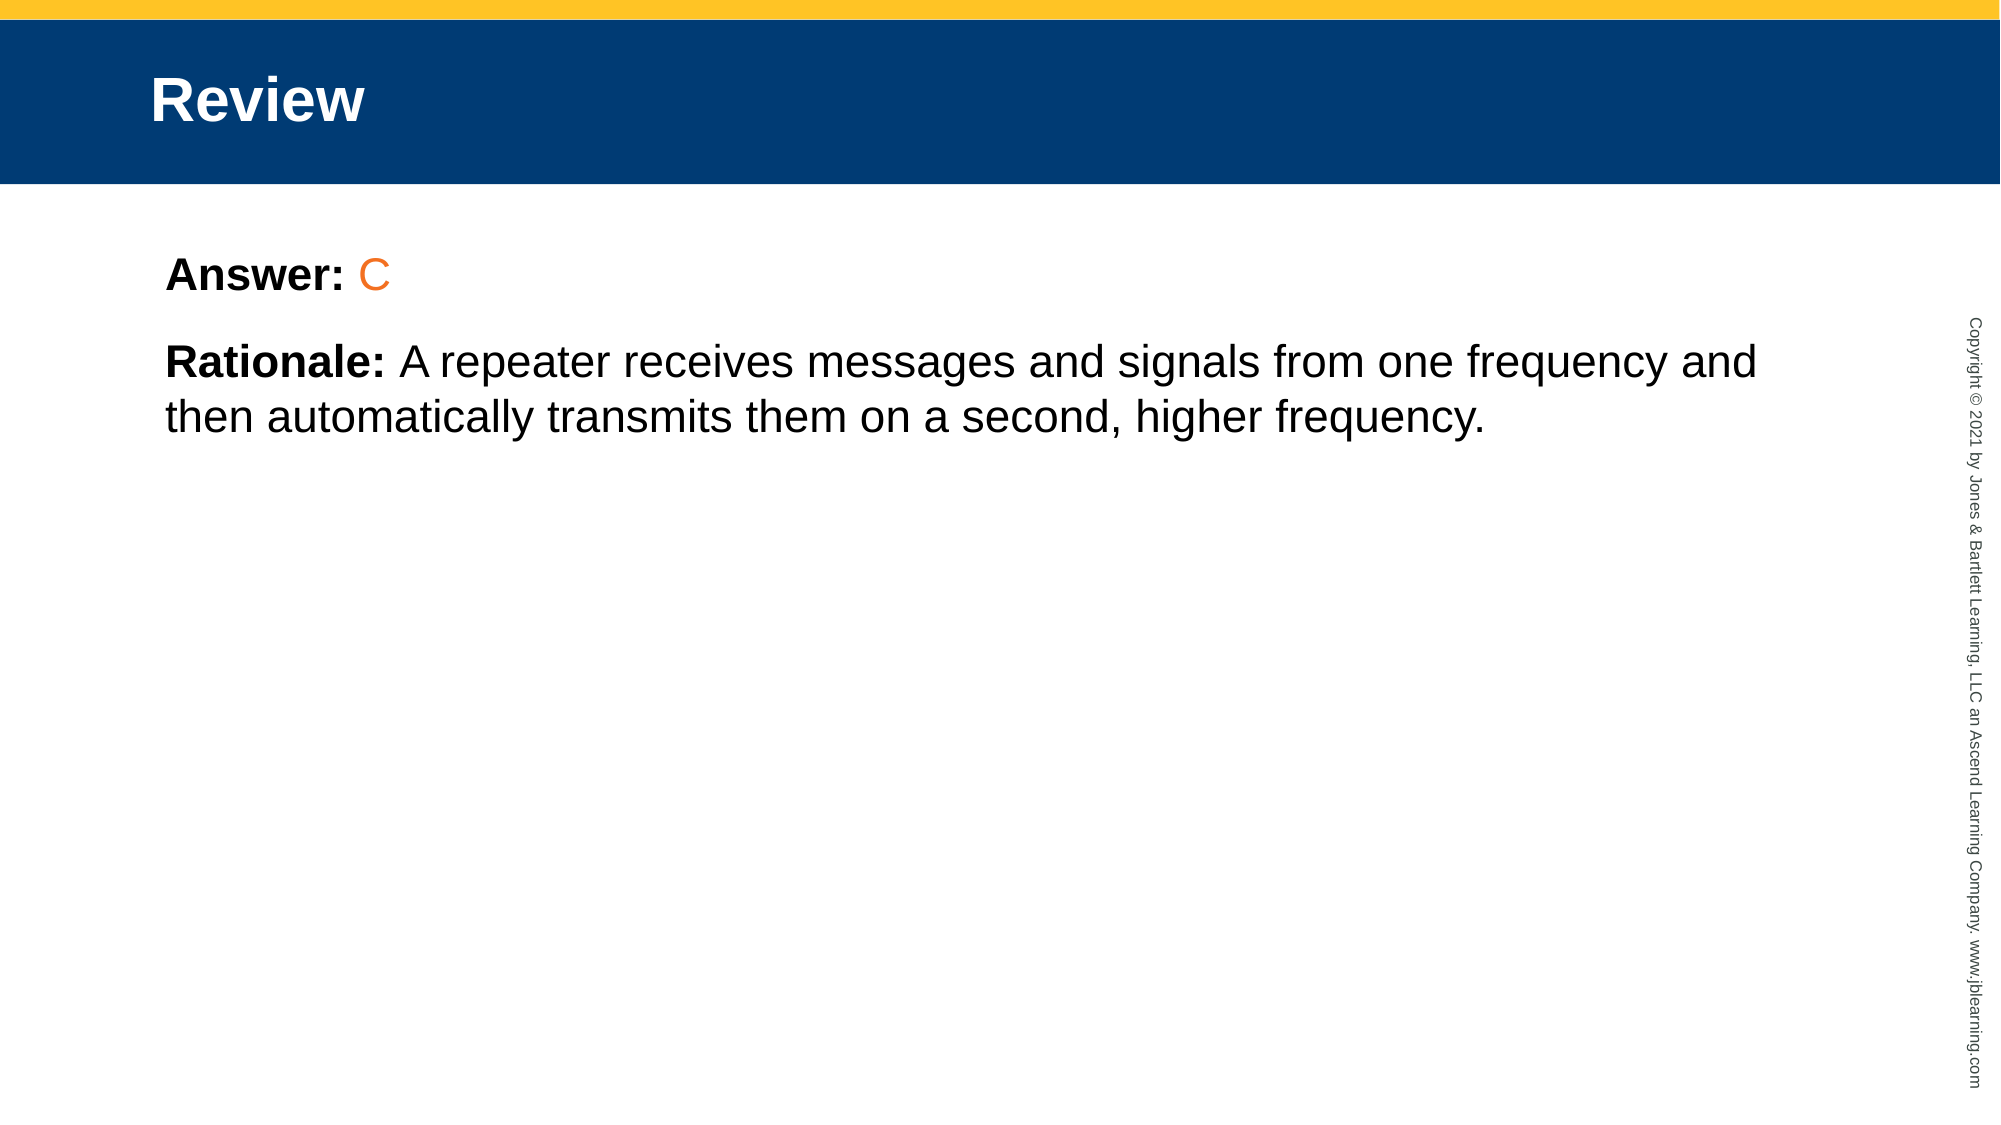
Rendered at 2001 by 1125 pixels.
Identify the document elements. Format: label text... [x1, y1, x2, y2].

title Review [0, 19, 2000, 185]
list Answer: C Rationale: A repeater receives messages and signals from one frequency and then automatically transmits them on a second, higher frequency. [150, 237, 1850, 1025]
